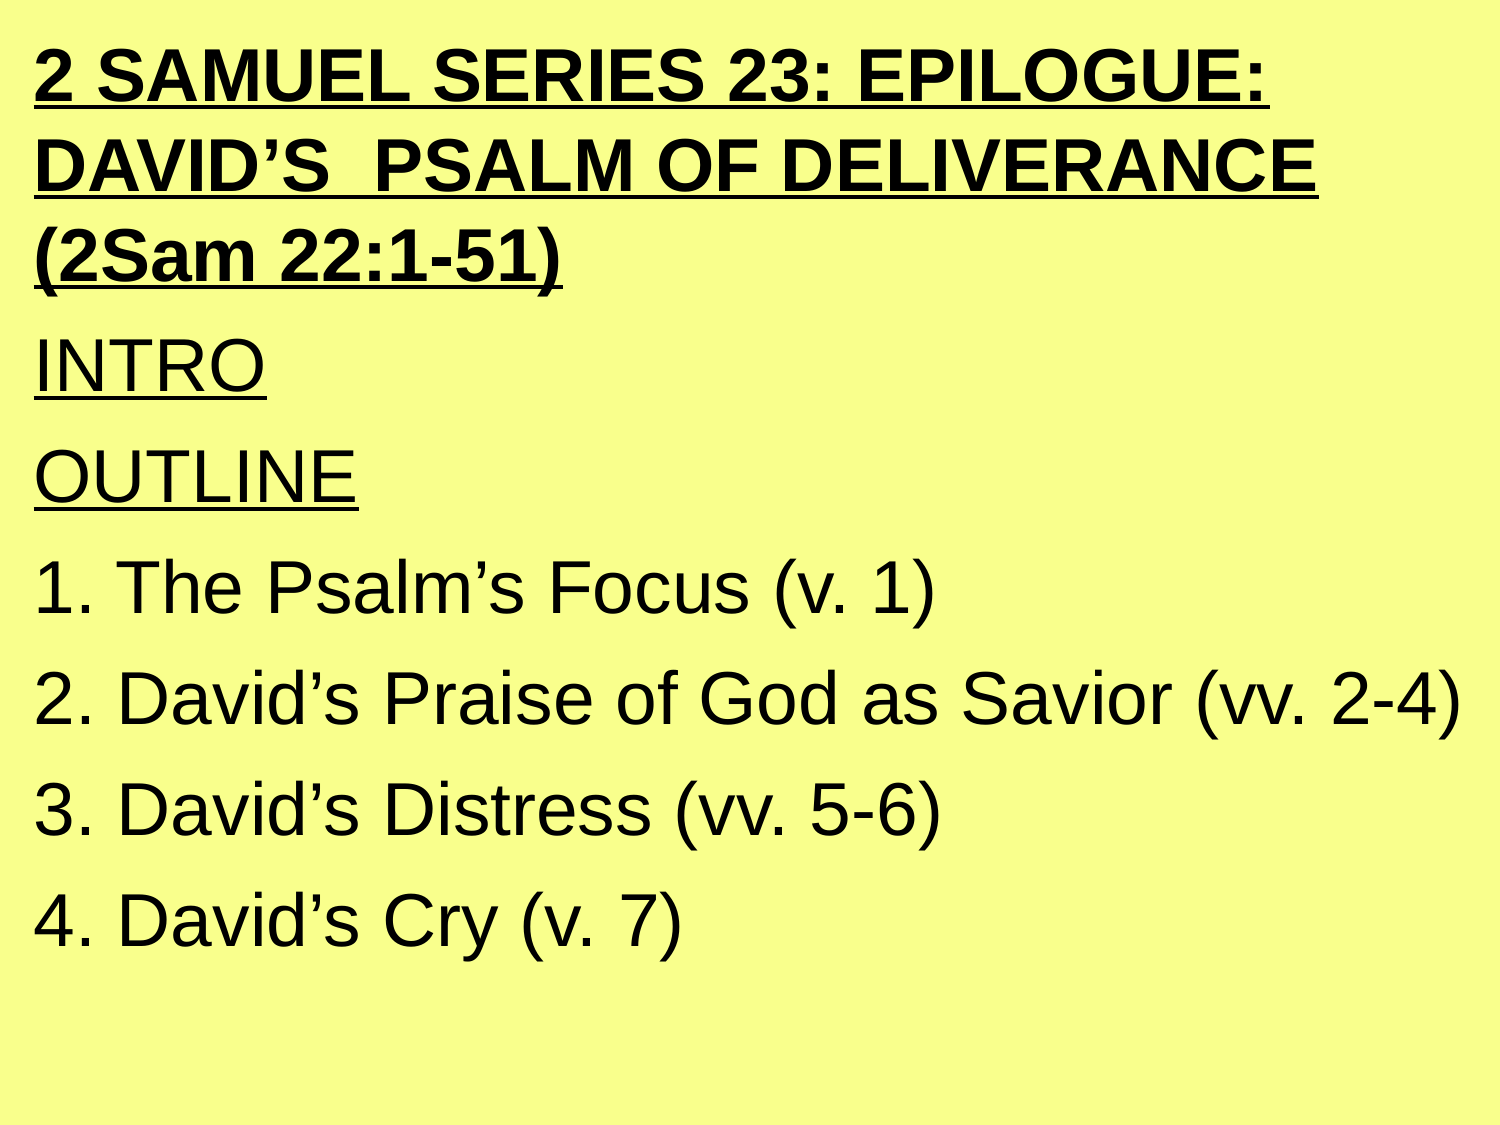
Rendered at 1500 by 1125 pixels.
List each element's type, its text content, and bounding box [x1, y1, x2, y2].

subtitle 2 SAMUEL SERIES 23: EPILOGUE: DAVID’S PSALM OF DELIVERANCE (2Sam 22:1-51) INTRO OUTLINE 1. The Psalm’s Focus (v. 1) 2. David’s Praise of God as Savior (vv. 2-4) 3. David’s Distress (vv. 5-6) 4. David’s Cry (v. 7) [18, 18, 1482, 1108]
